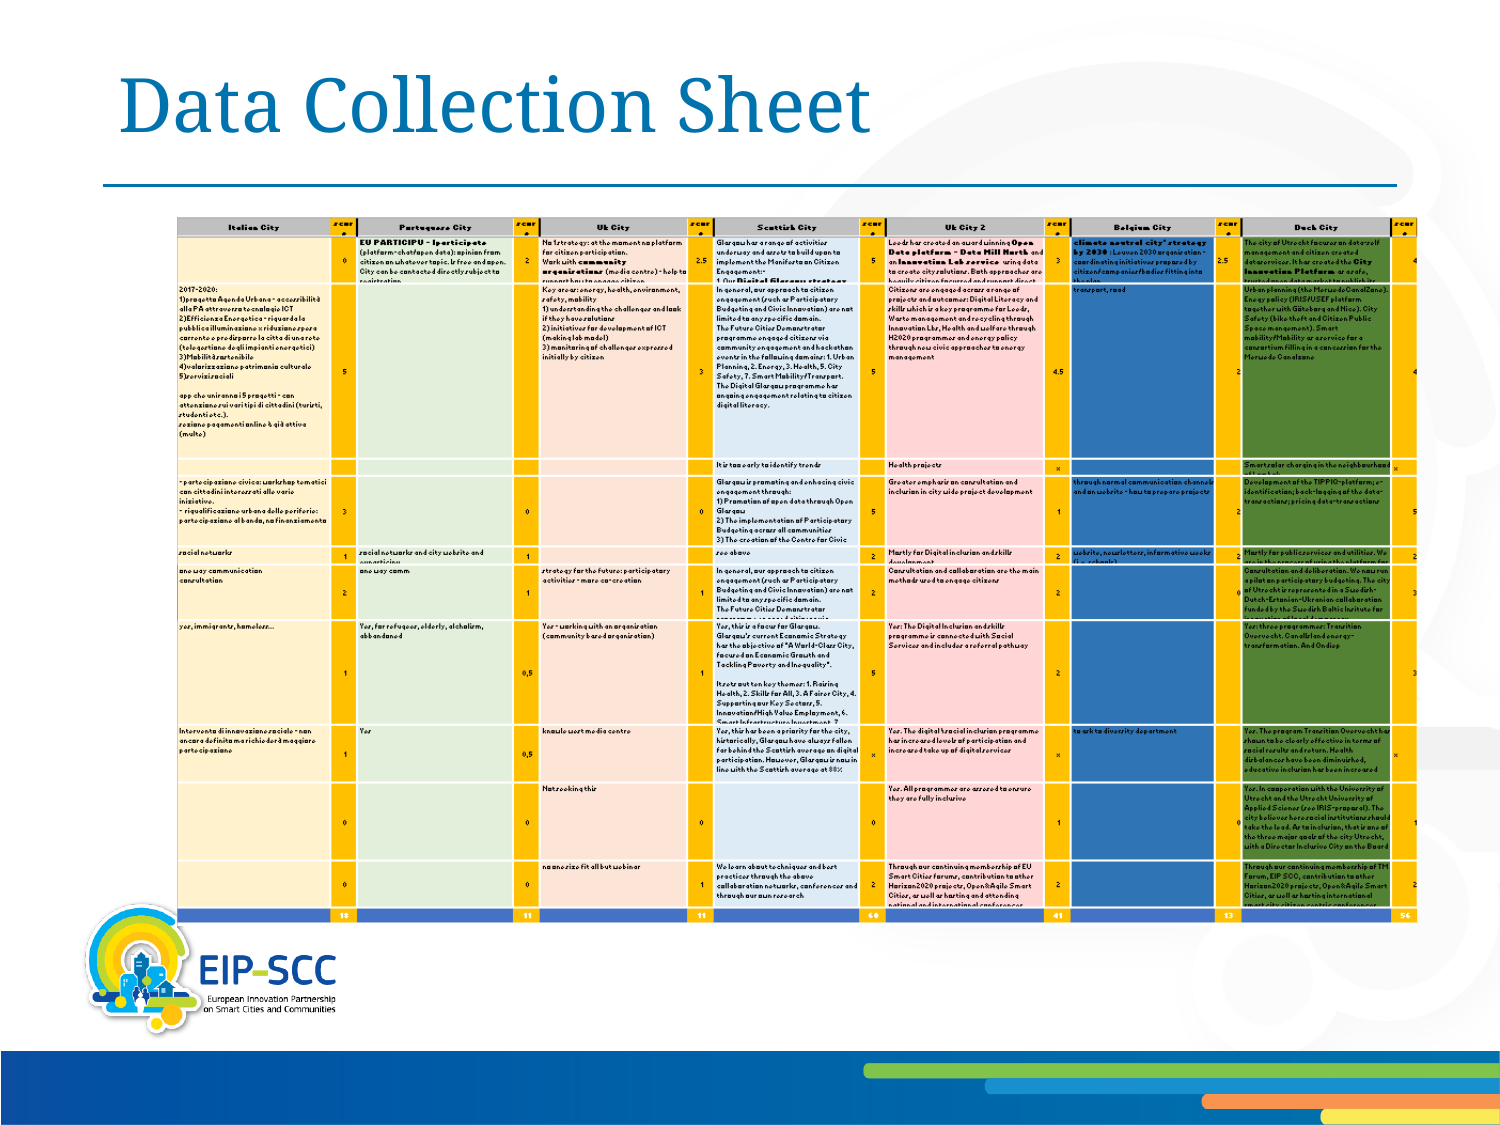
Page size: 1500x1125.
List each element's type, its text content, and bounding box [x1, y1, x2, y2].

title Data Collection Sheet [103, 0, 1397, 218]
picture [0, 0, 1500, 1125]
